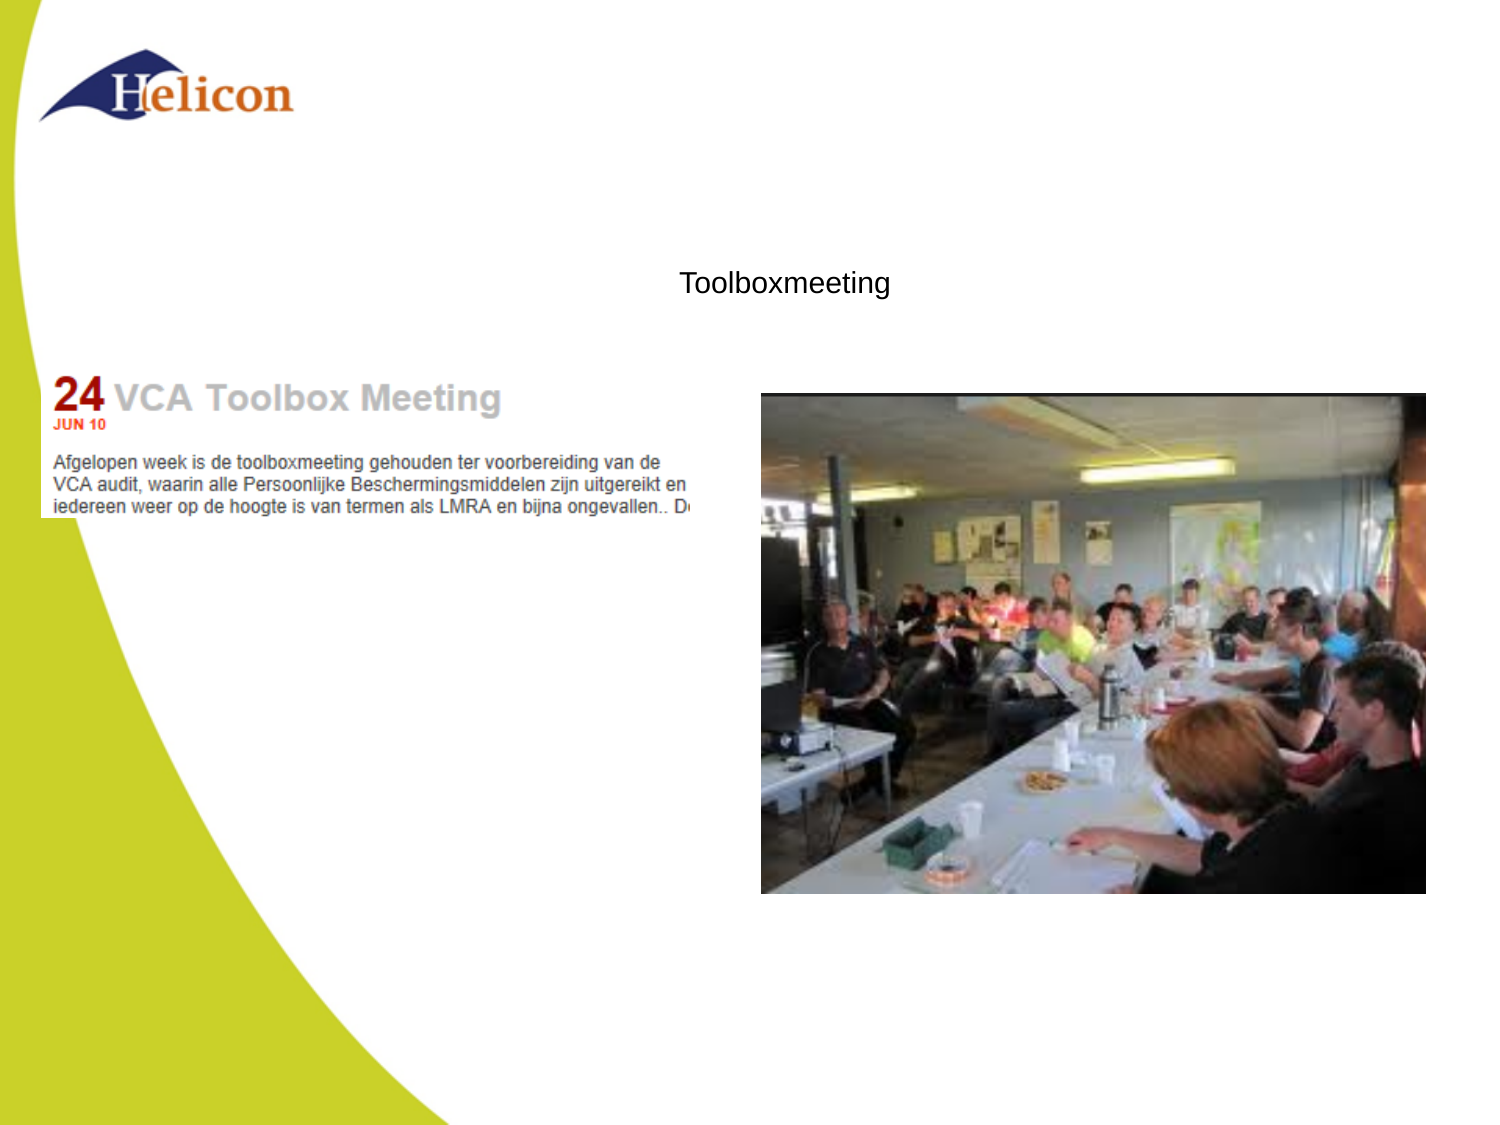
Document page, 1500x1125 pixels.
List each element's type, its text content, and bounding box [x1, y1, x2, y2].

picture [0, 0, 1500, 1125]
title Toolboxmeeting [147, 160, 1423, 402]
